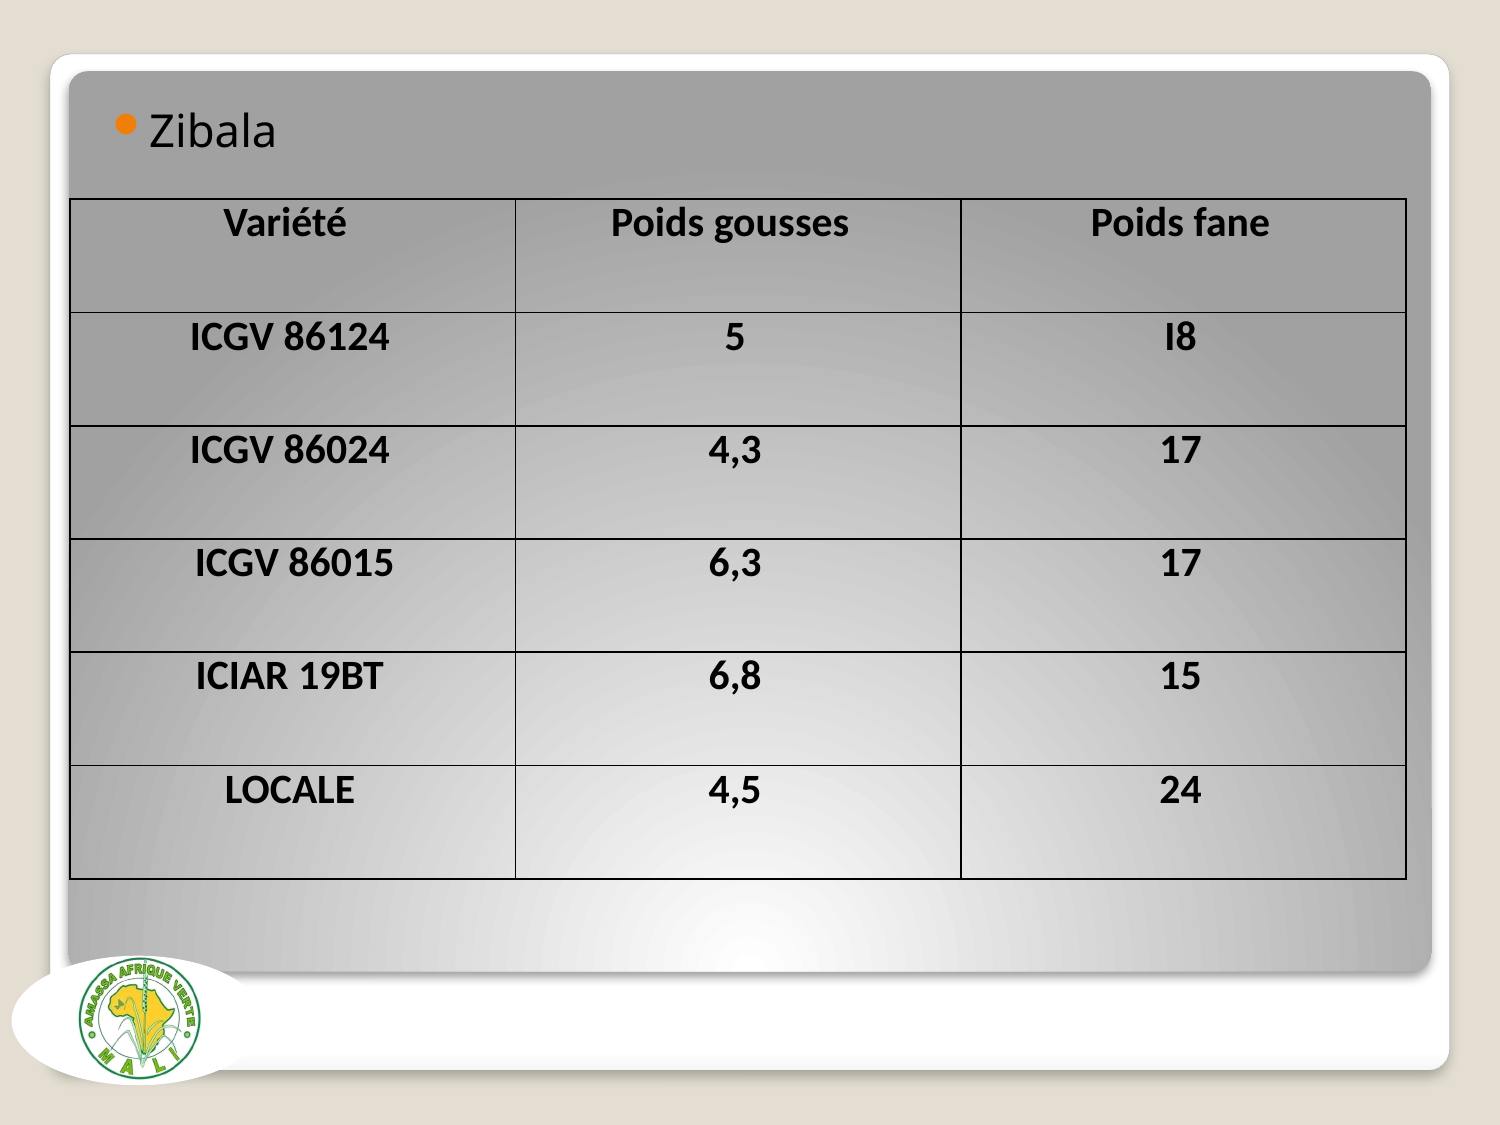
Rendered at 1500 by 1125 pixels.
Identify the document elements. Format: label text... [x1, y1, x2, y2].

table_cell 6,8 [516, 653, 960, 765]
table_cell 17 [962, 427, 1405, 538]
table_cell 15 [962, 653, 1405, 765]
table_cell LOCALE [71, 766, 515, 878]
table_header Poids fane [962, 200, 1405, 312]
table_cell 4,5 [516, 766, 960, 878]
table_header Variété [71, 200, 515, 312]
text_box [11, 948, 265, 1091]
table_cell 5 [516, 313, 960, 425]
table_cell 4,3 [516, 427, 960, 538]
table_cell ICGV 86124 [71, 313, 515, 425]
table_cell 6,3 [516, 540, 960, 651]
table_cell 24 [962, 766, 1405, 878]
table_cell ICGV 86024 [71, 427, 515, 538]
table_cell 17 [962, 540, 1405, 651]
table_cell I8 [962, 313, 1405, 425]
table_cell ICGV 86015 [71, 540, 515, 651]
list Zibala [82, 86, 1425, 164]
table_header Poids gousses [516, 200, 960, 312]
table_cell ICIAR 19BT [71, 653, 515, 765]
